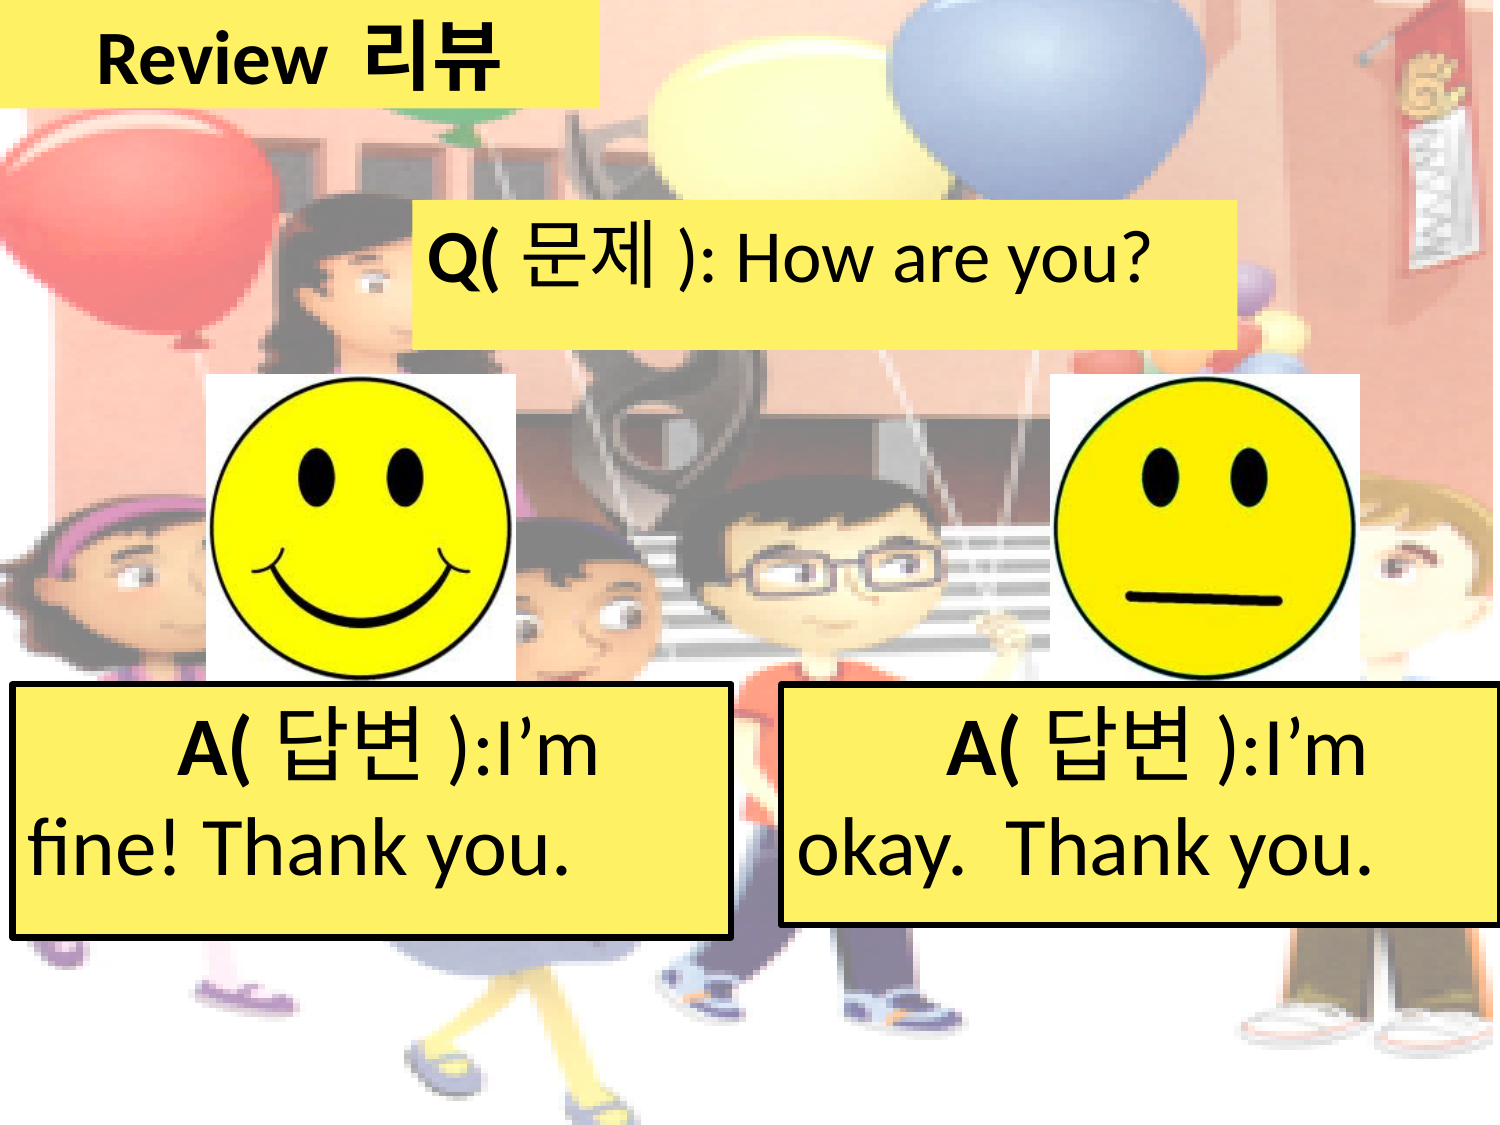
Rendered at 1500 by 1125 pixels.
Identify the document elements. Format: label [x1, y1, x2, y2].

text_box [780, 374, 1500, 926]
picture [0, 0, 1500, 1125]
text_box [12, 374, 732, 938]
